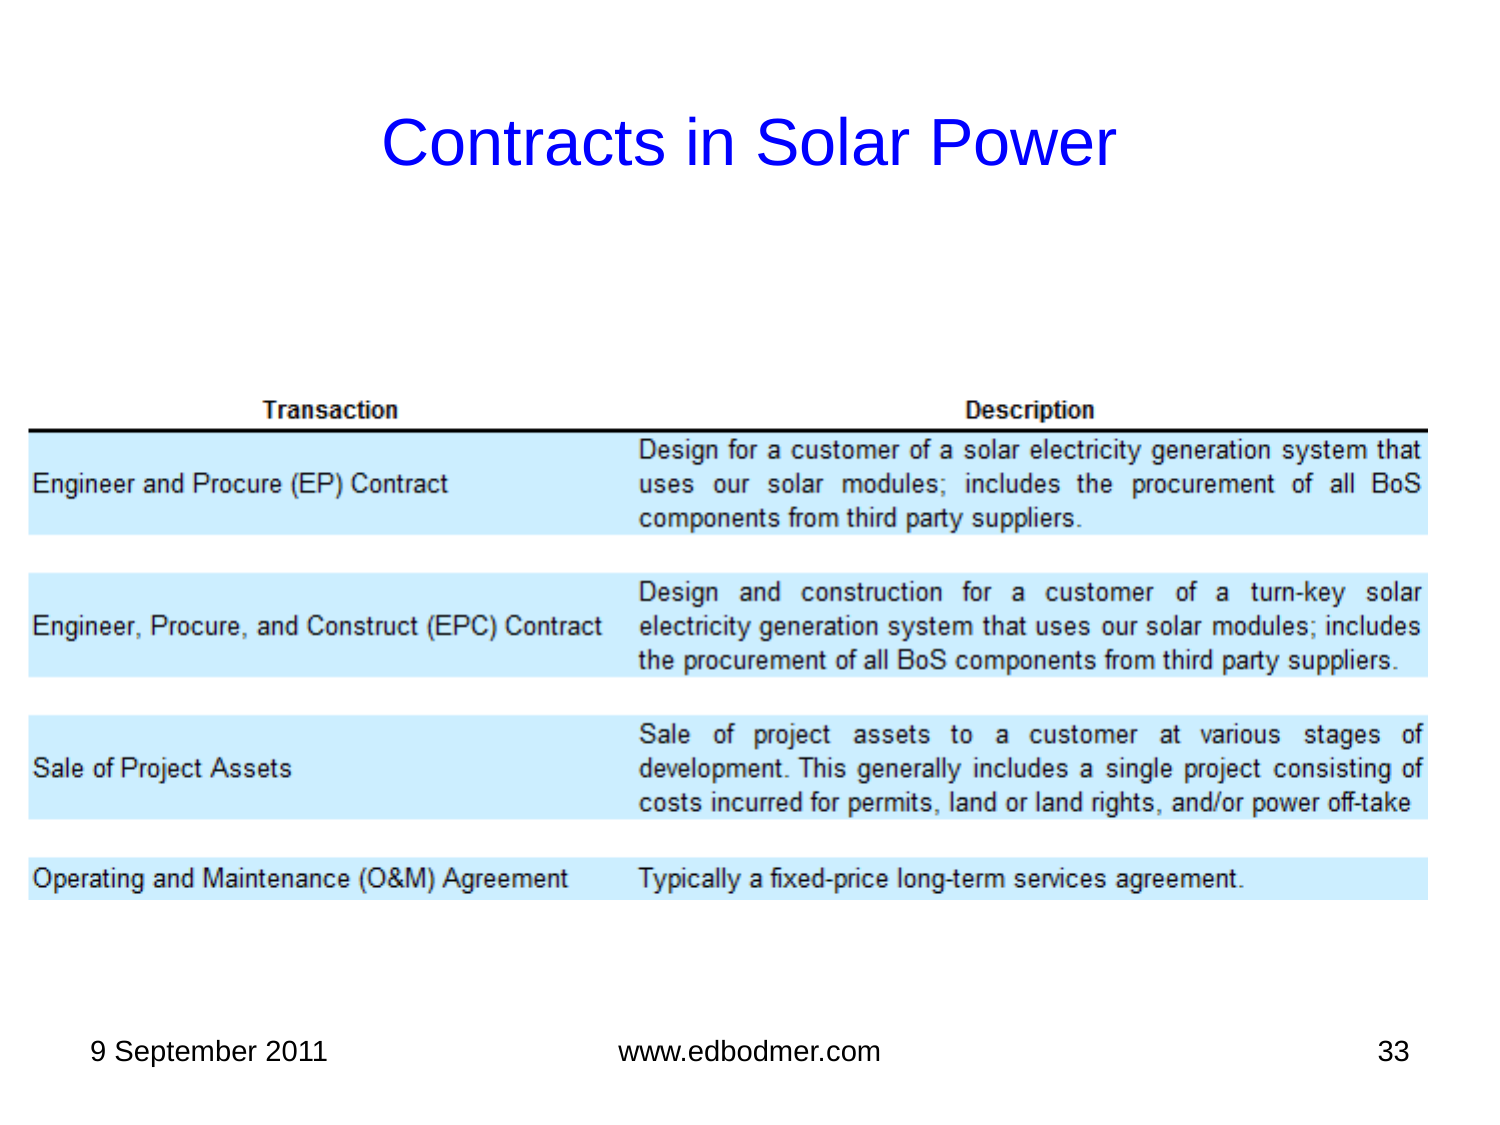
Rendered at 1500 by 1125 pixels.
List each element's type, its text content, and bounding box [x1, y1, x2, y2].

footer www.edbodmer.com [512, 1024, 988, 1103]
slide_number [74, 1024, 426, 1103]
slide_number 33 [1074, 1024, 1426, 1103]
title Contracts in Solar Power [74, 44, 1426, 233]
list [27, 349, 1429, 901]
